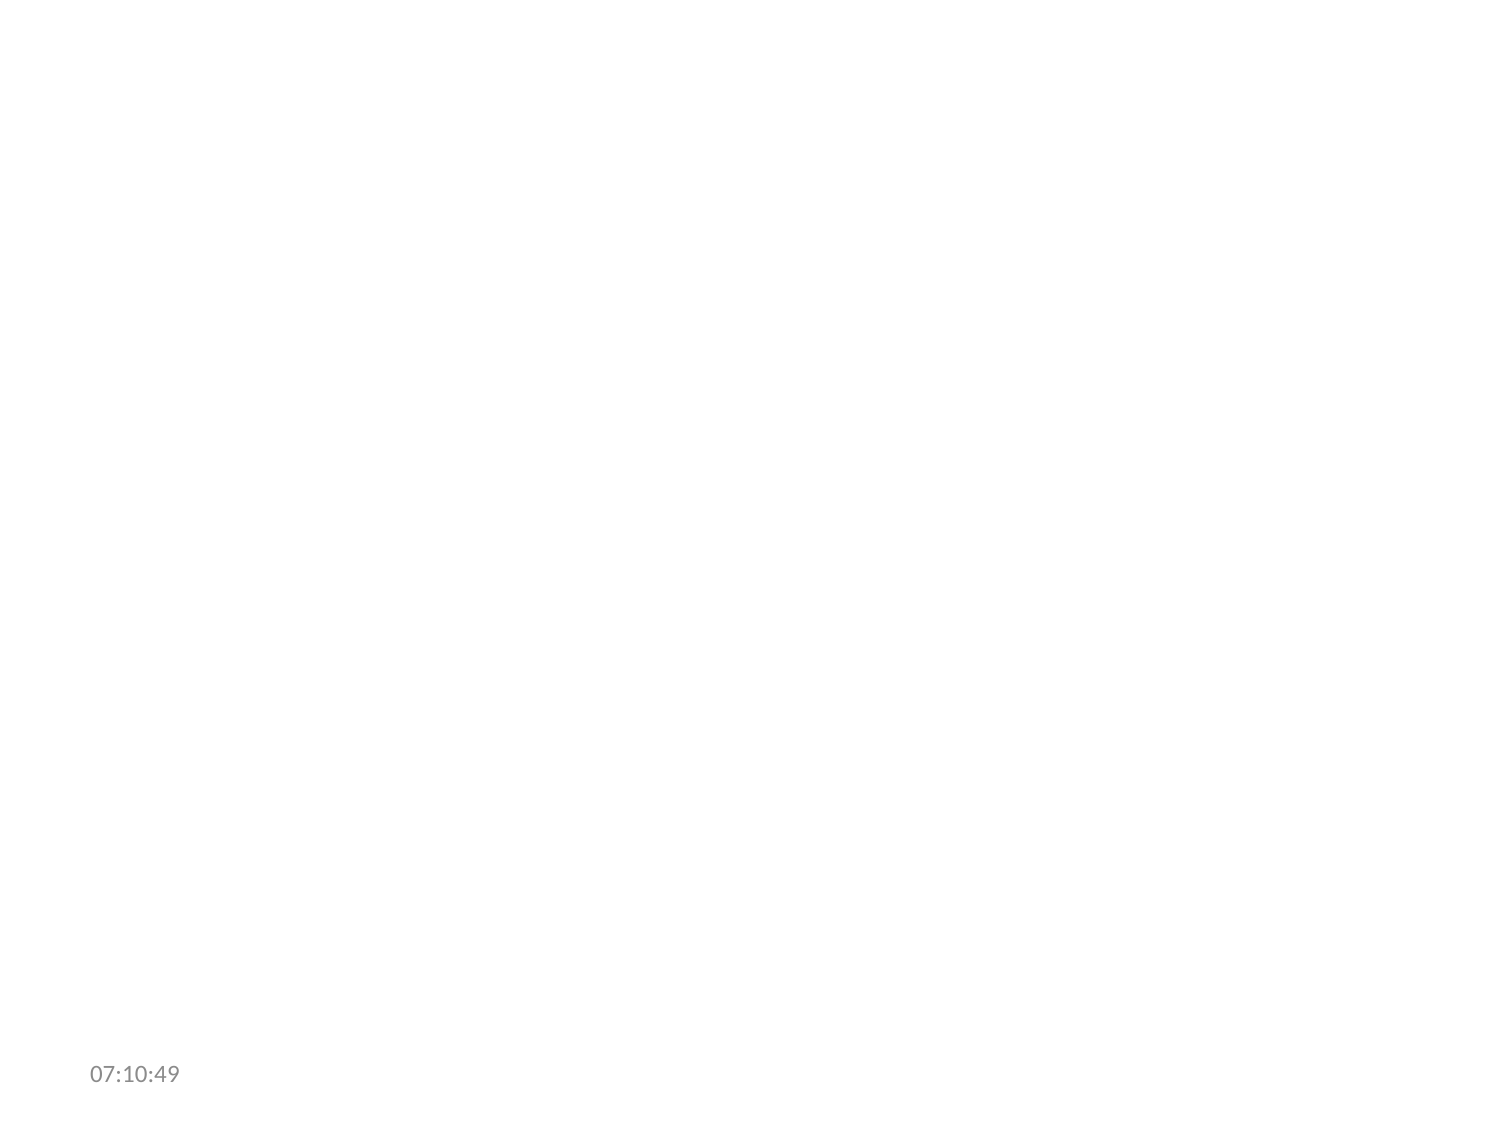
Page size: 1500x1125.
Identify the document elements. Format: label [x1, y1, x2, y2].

slide_number [75, 1042, 425, 1103]
